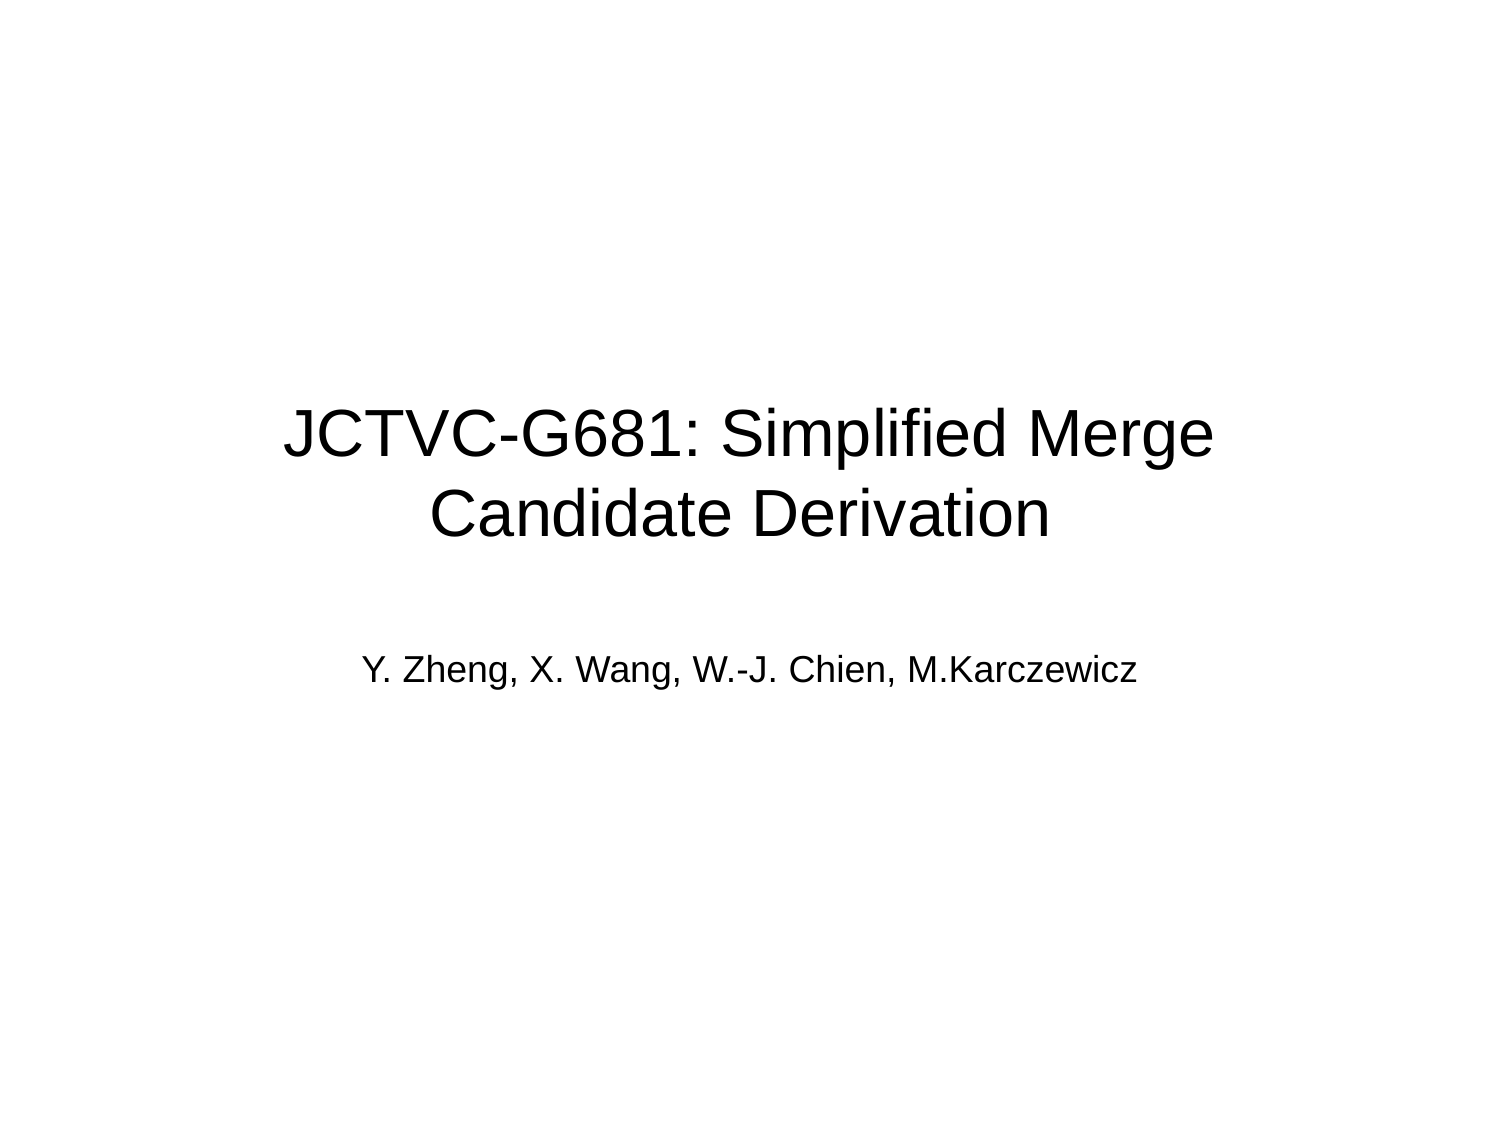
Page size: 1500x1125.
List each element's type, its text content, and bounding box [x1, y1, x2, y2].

title JCTVC-G681: Simplified Merge Candidate Derivation [112, 349, 1388, 591]
subtitle Y. Zheng, X. Wang, W.-J. Chien, M.Karczewicz [224, 637, 1276, 926]
